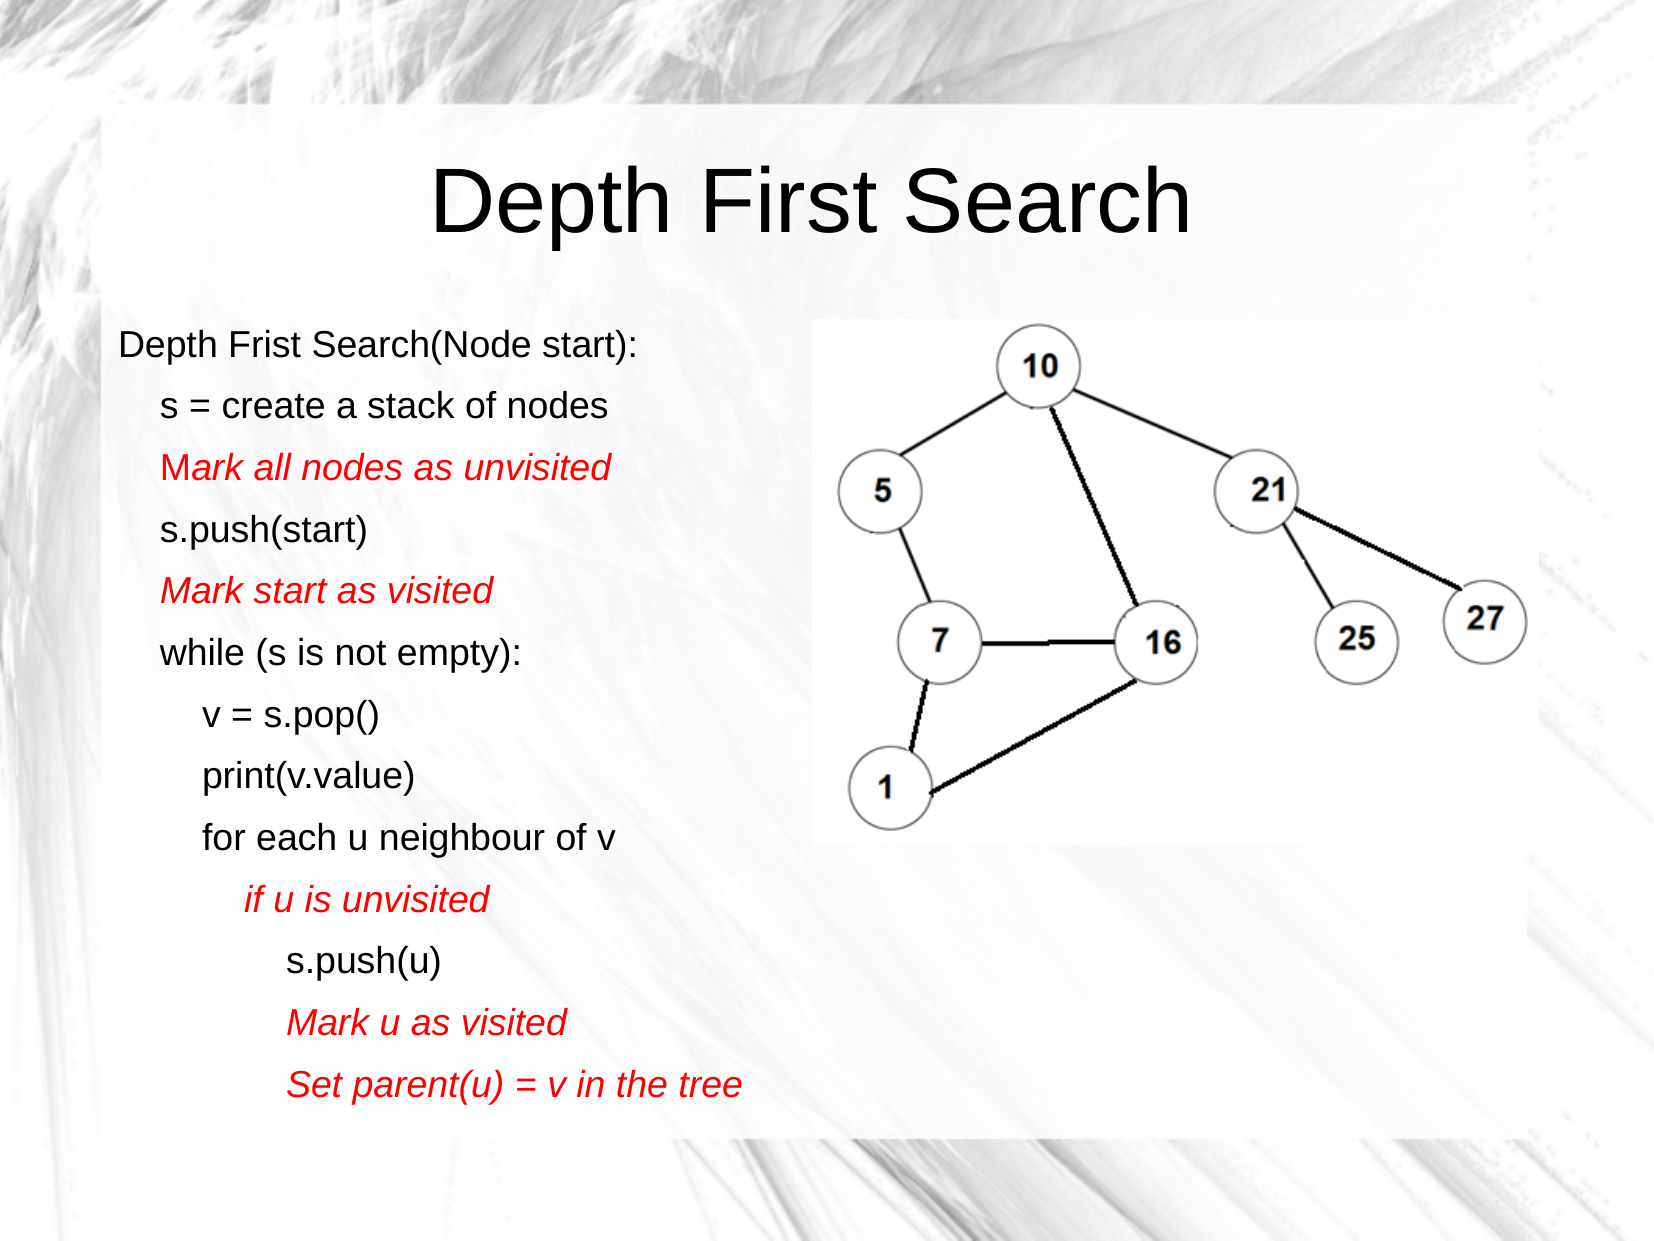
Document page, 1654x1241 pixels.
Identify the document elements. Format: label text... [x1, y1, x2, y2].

picture [0, 0, 1654, 1241]
title Depth First Search [118, 112, 1506, 281]
list Depth Frist Search(Node start): s = create a stack of nodes Mark all nodes as unvisited s.push(start) Mark start as visited while (s is not empty): v = s.pop() print(v.value) for each u neighbour of v if u is unvisited s.push(u) Mark u as visited Set parent(u) = v in the tree [118, 319, 1571, 1102]
